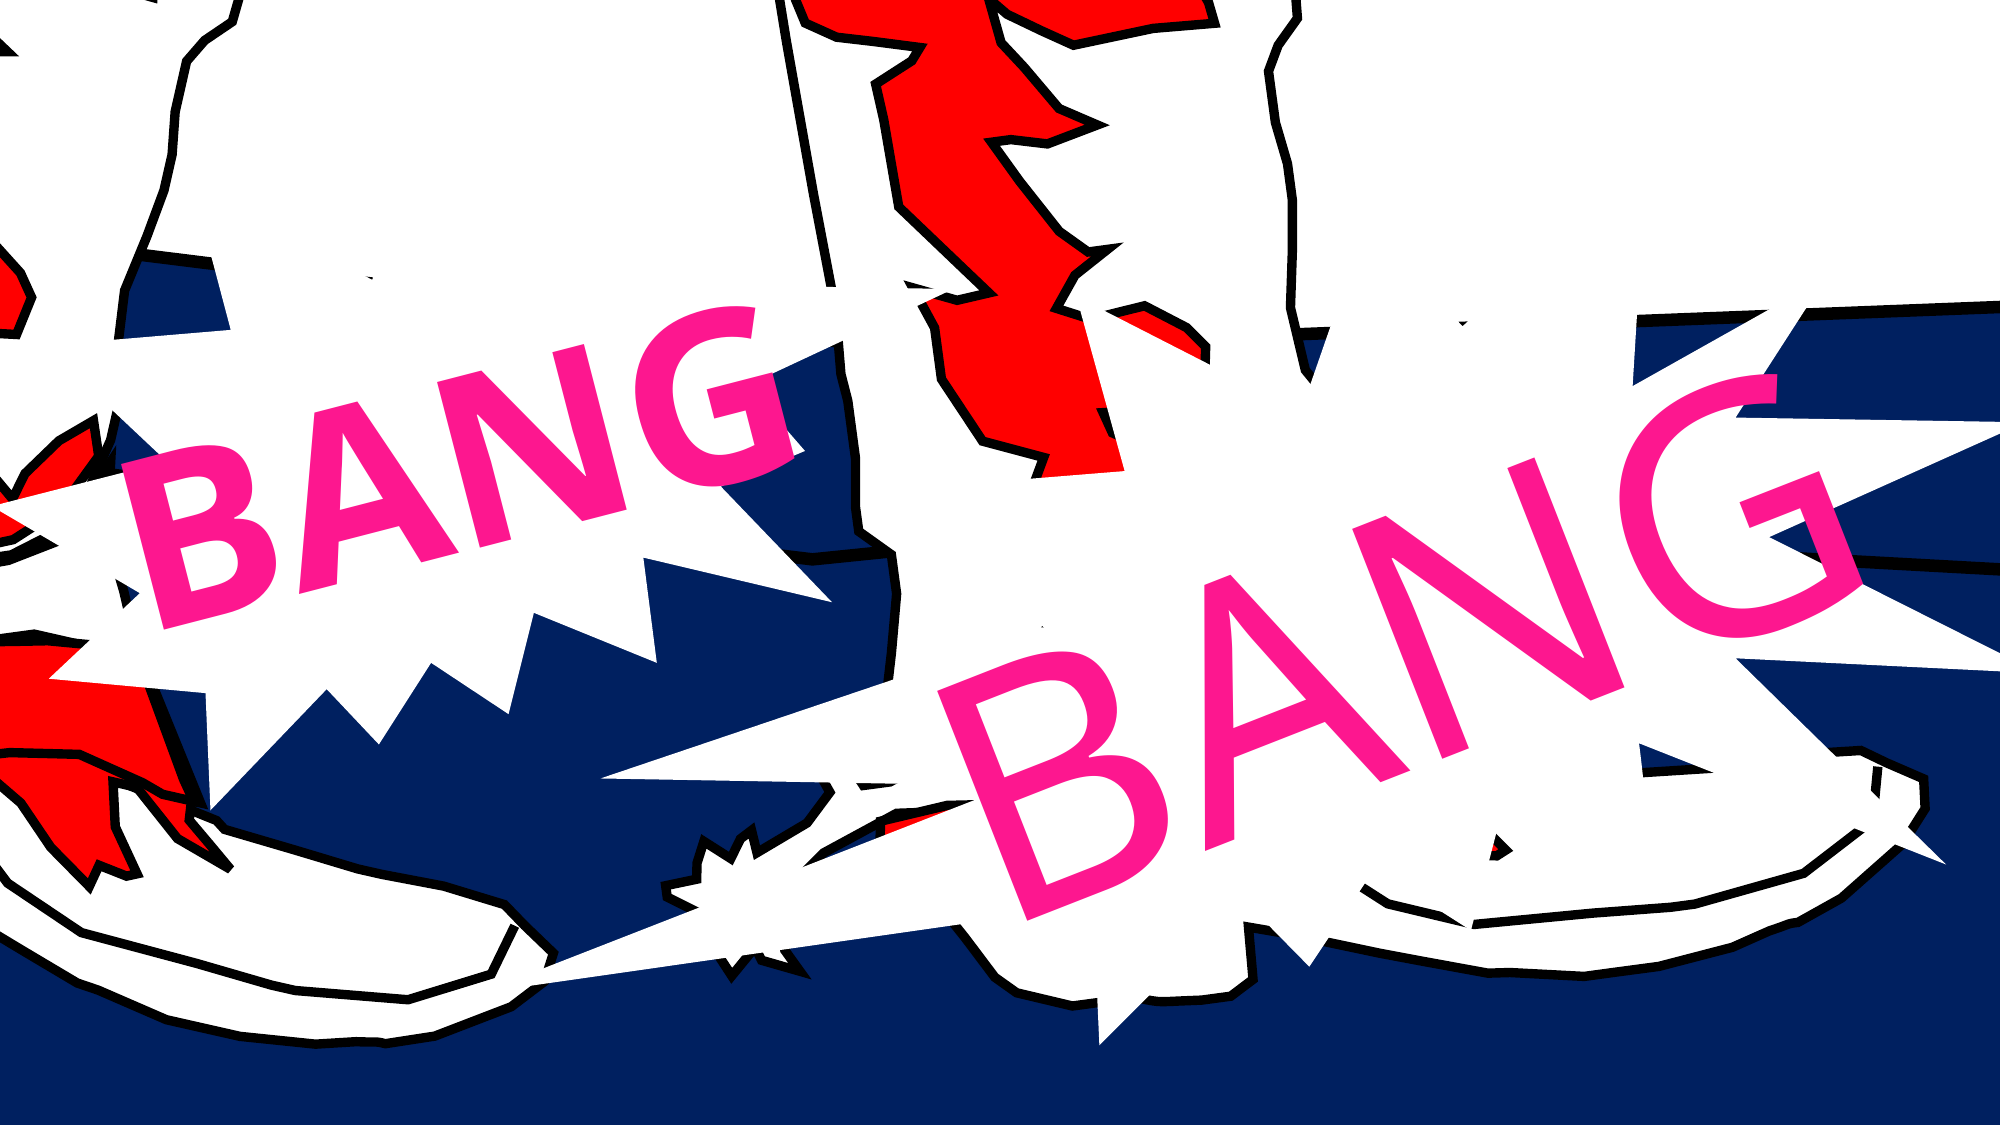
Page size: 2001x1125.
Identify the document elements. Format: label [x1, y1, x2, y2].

text_box [0, 57, 954, 811]
text_box [480, 145, 2000, 1046]
text_box [0, 0, 680, 57]
text_box [0, 977, 2000, 1125]
text_box [680, 0, 1863, 145]
text_box [0, 811, 480, 977]
